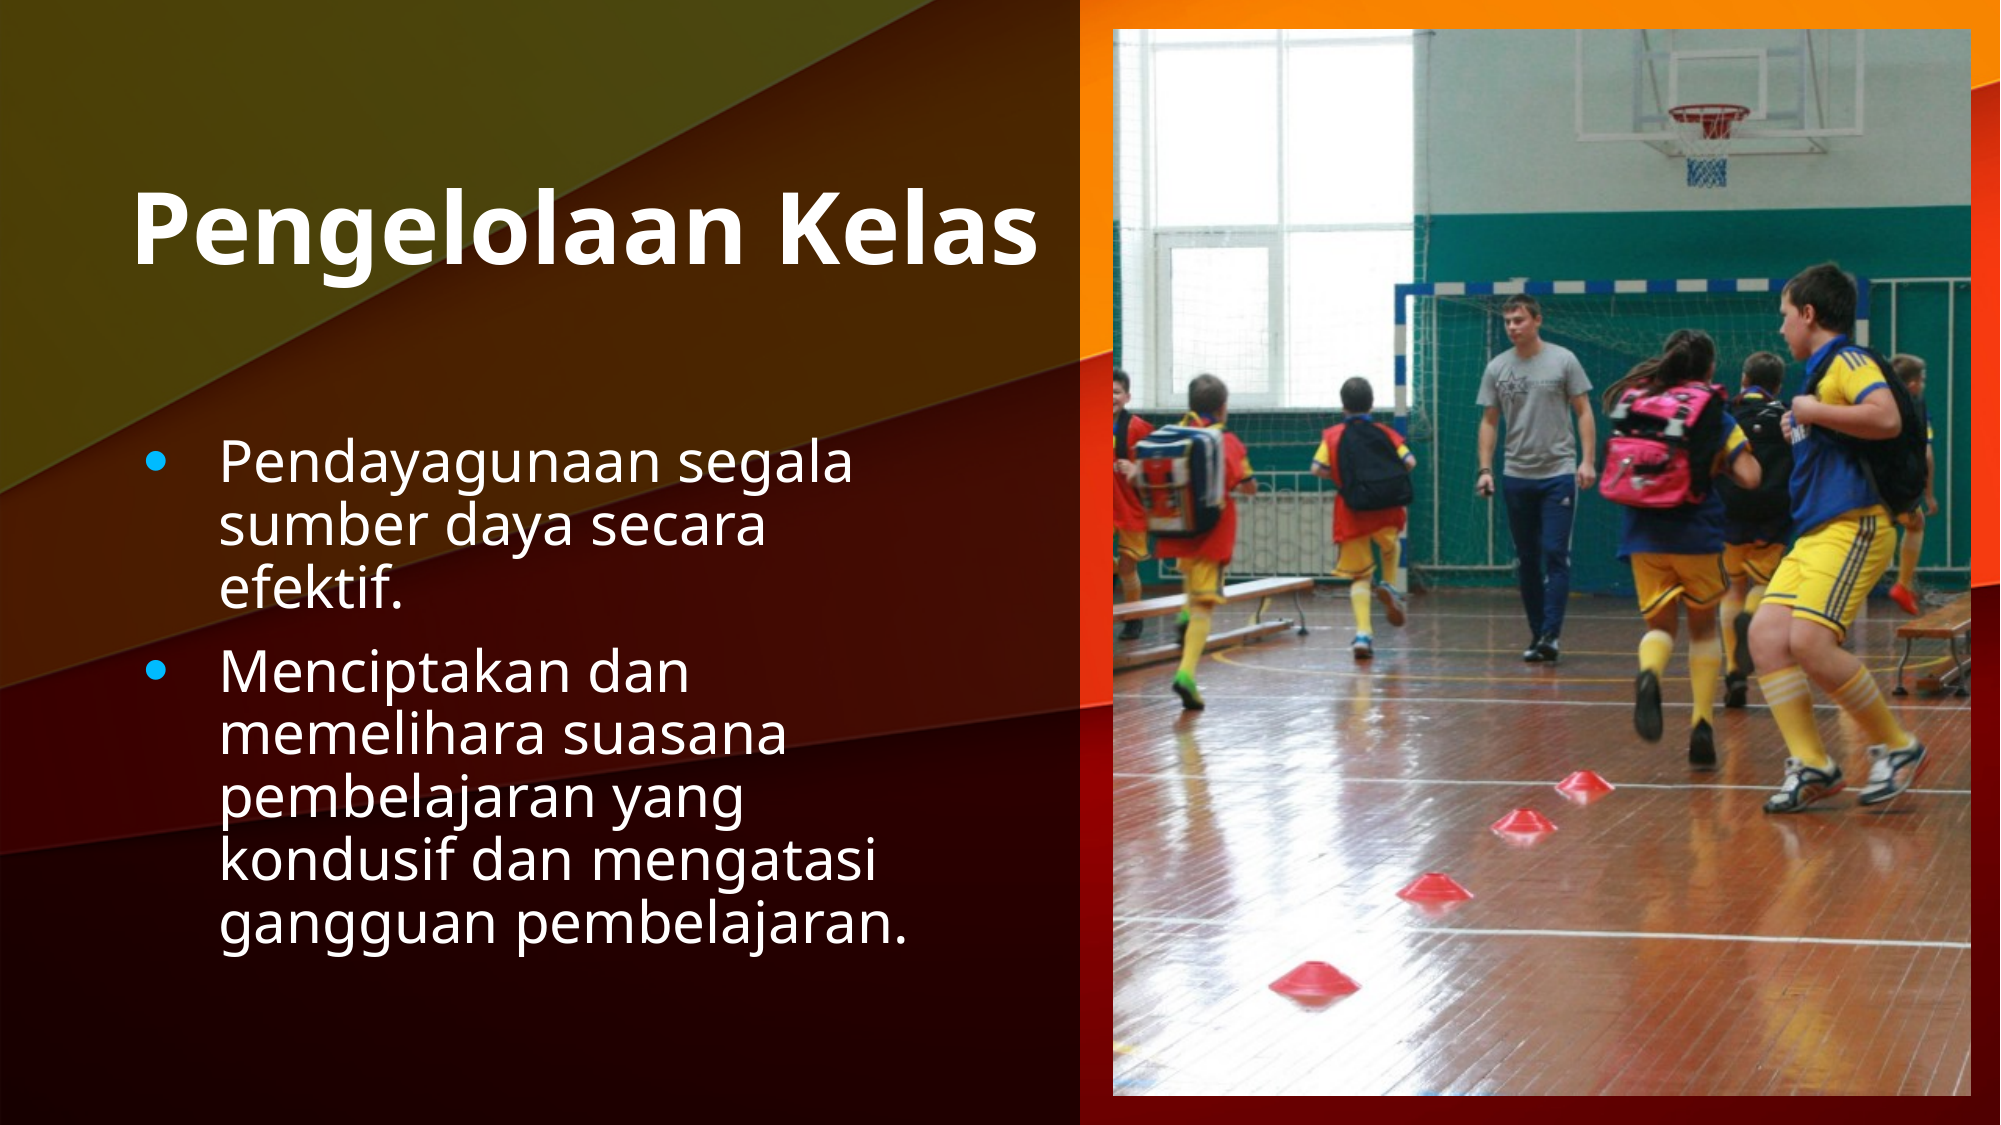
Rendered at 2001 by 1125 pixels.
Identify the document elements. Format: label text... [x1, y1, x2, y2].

text_box Pendayagunaan segala sumber daya secara efektif. Menciptakan dan memelihara suasana pembelajaran yang kondusif dan mengatasi gangguan pembelajaran. [137, 432, 920, 1042]
title Pengelolaan Kelas [129, 195, 1113, 286]
picture [0, 0, 2000, 1125]
